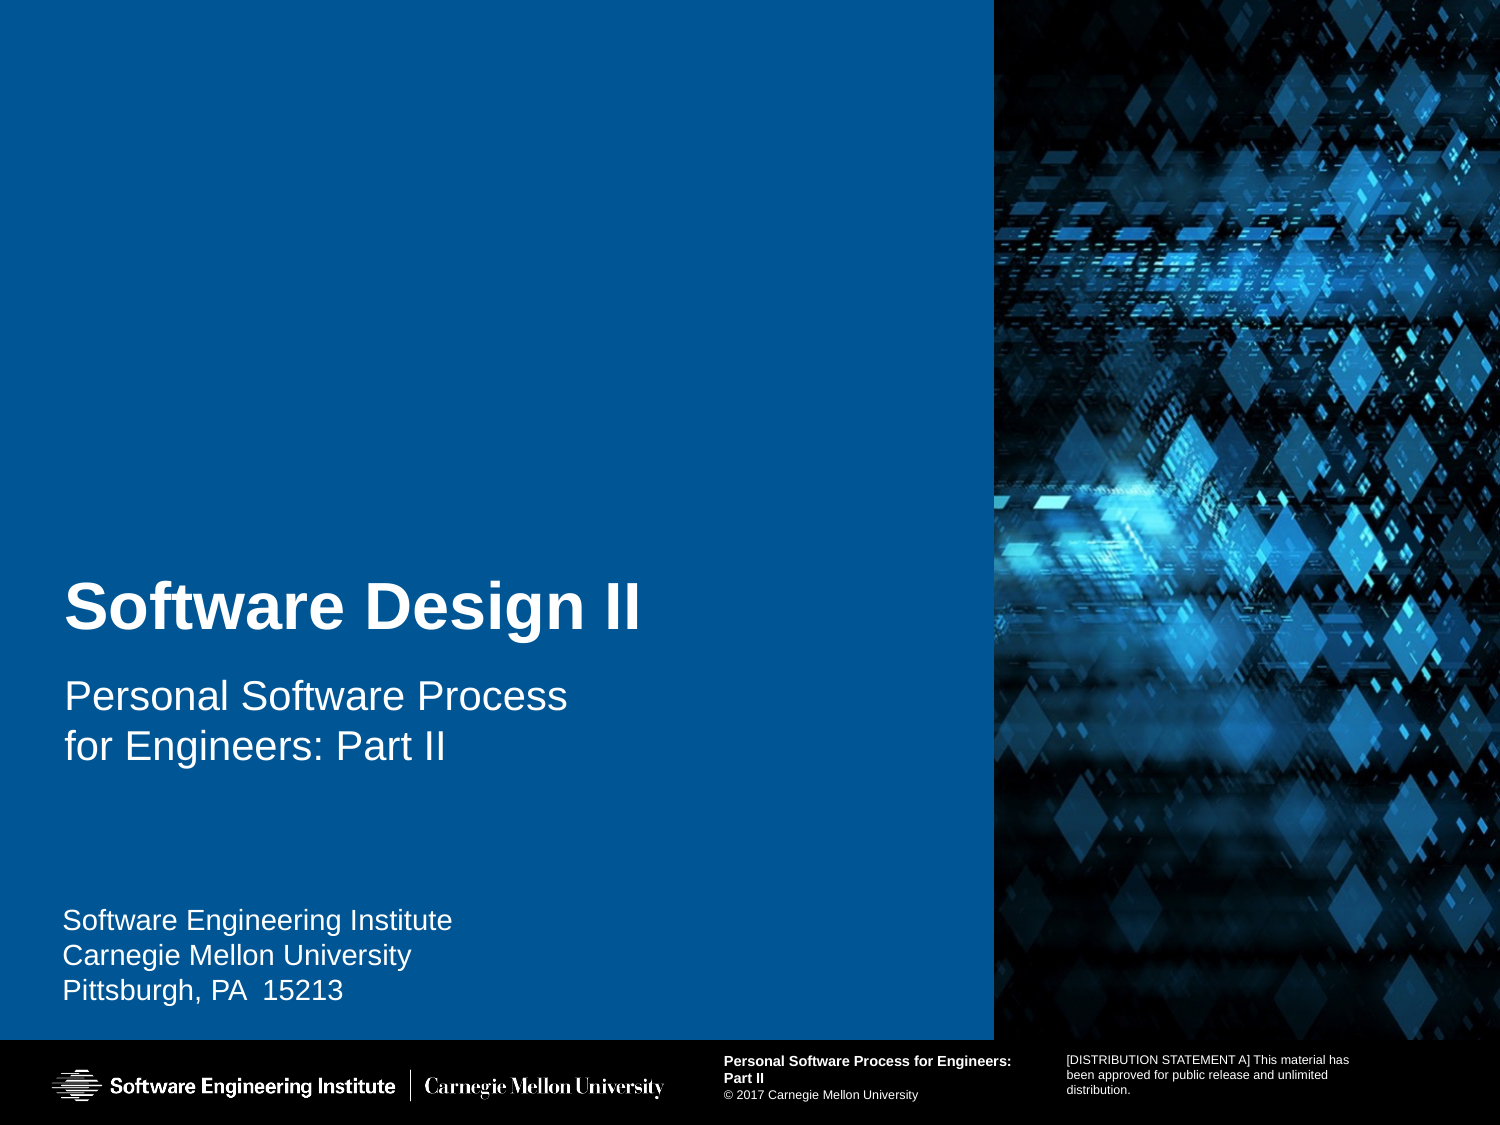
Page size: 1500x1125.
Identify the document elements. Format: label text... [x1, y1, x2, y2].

title Software Design II [64, 43, 850, 644]
subtitle Personal Software Process for Engineers: Part II [64, 668, 850, 882]
picture [994, 0, 1500, 1040]
picture [43, 1062, 673, 1106]
